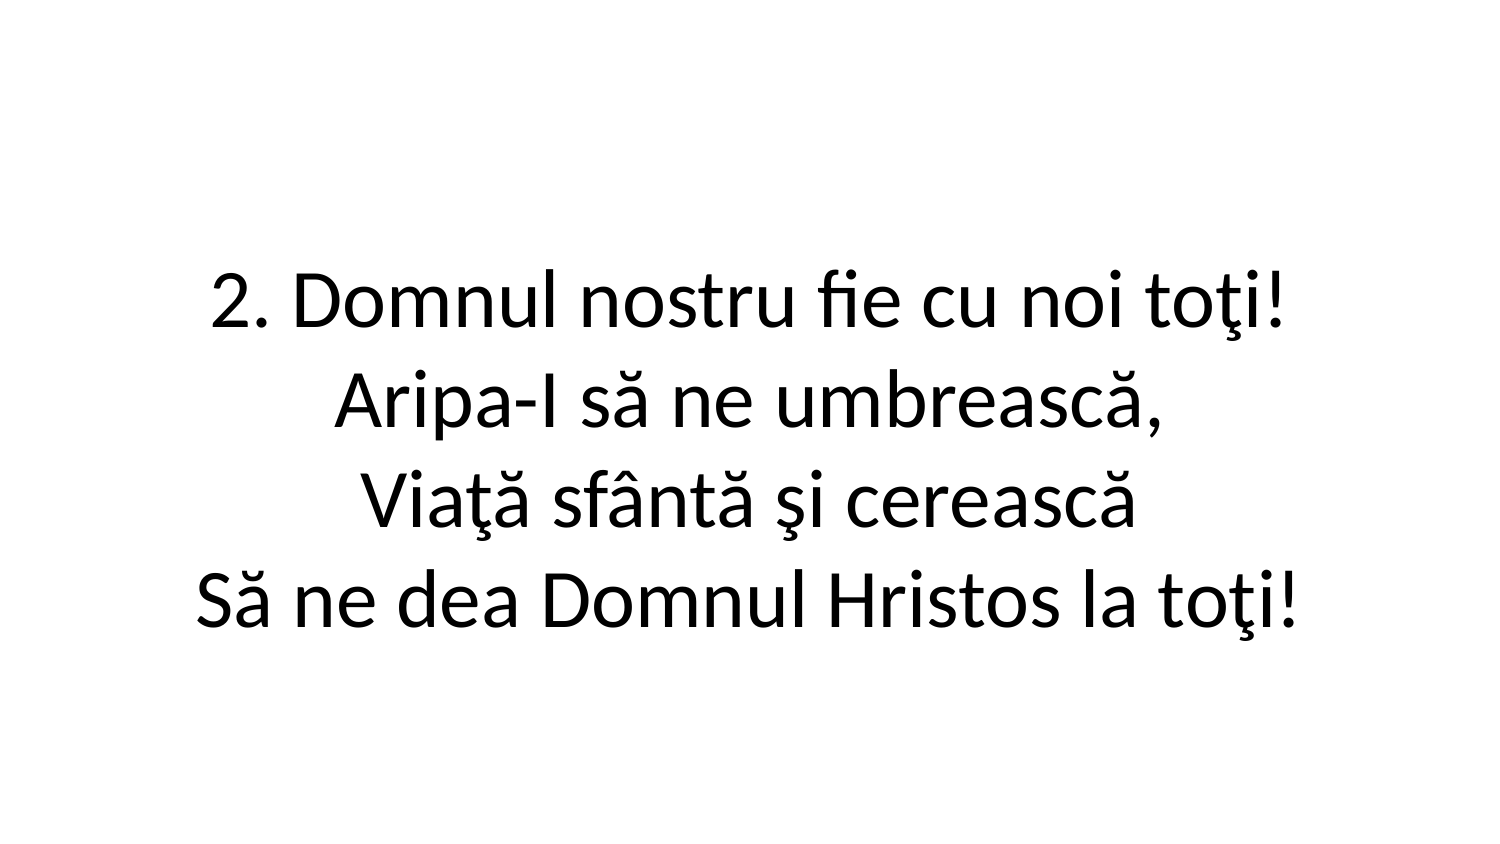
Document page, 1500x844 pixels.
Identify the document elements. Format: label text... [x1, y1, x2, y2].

text_box 2. Domnul nostru fie cu noi toţi! Aripa-I să ne umbrească, Viaţă sfântă şi cerească Să ne dea Domnul Hristos la toţi! [180, 192, 1320, 652]
